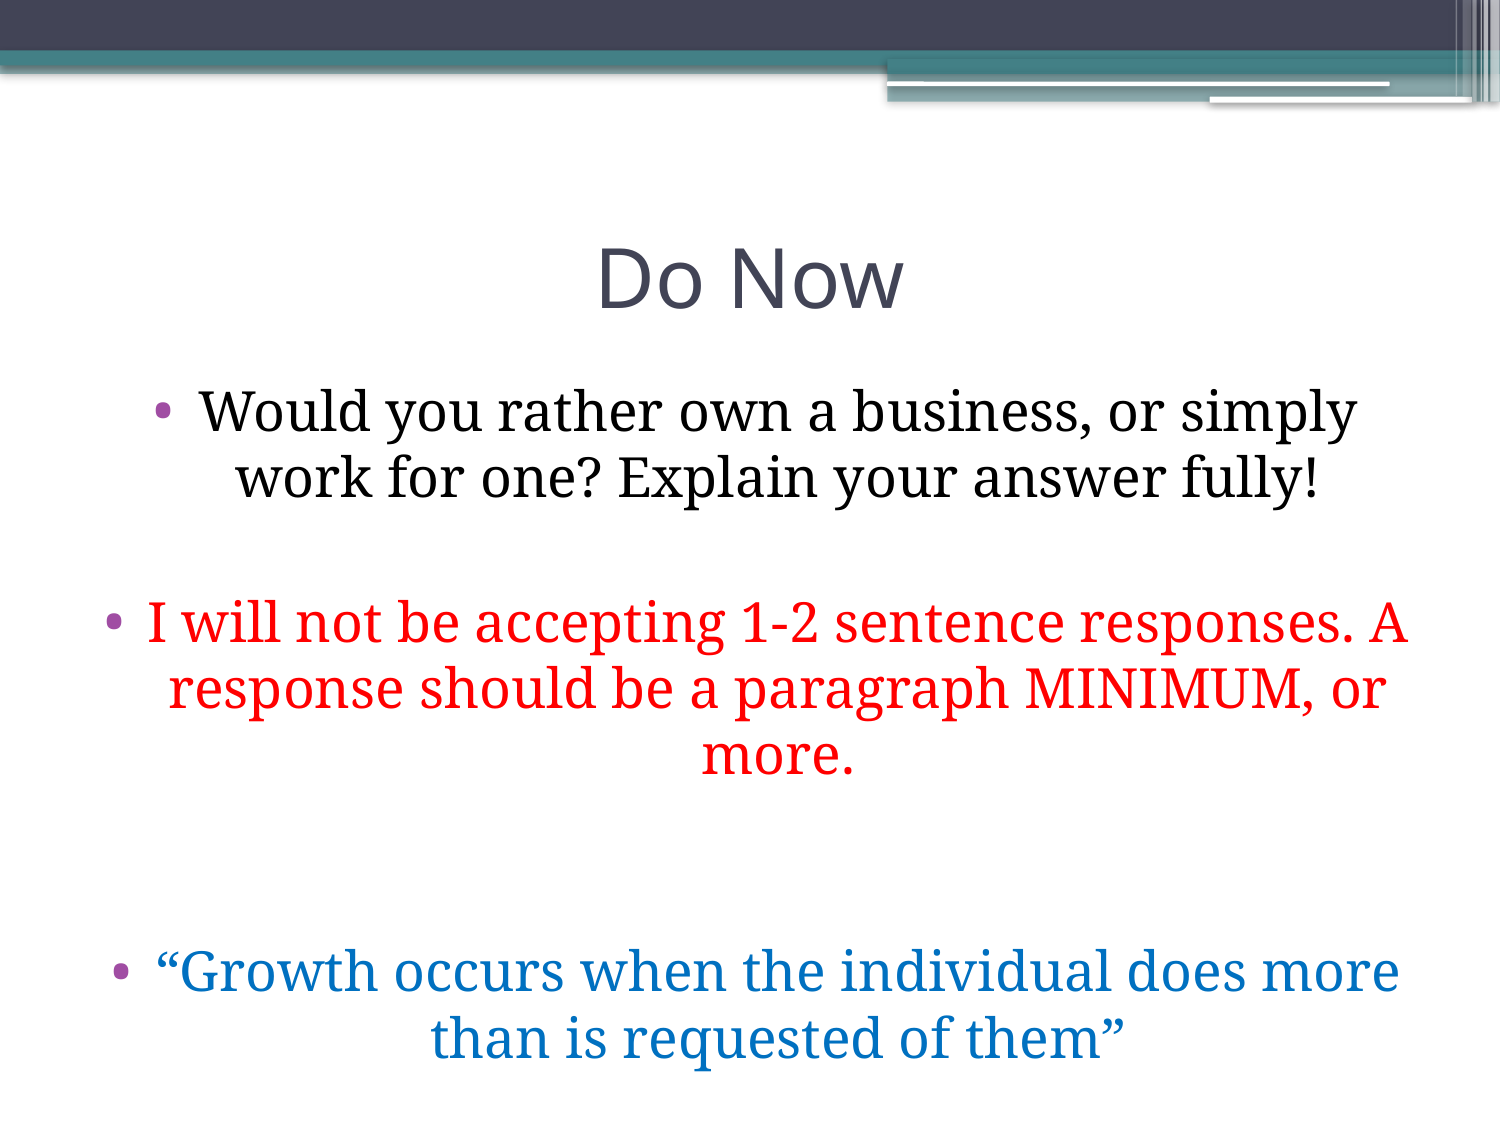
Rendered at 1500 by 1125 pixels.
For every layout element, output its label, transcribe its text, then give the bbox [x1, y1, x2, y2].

title Do Now [75, 187, 1425, 363]
list Would you rather own a business, or simply work for one? Explain your answer fully! I will not be accepting 1-2 sentence responses. A response should be a paragraph MINIMUM, or more. “Growth occurs when the individual does more than is requested of them” [75, 368, 1425, 1079]
